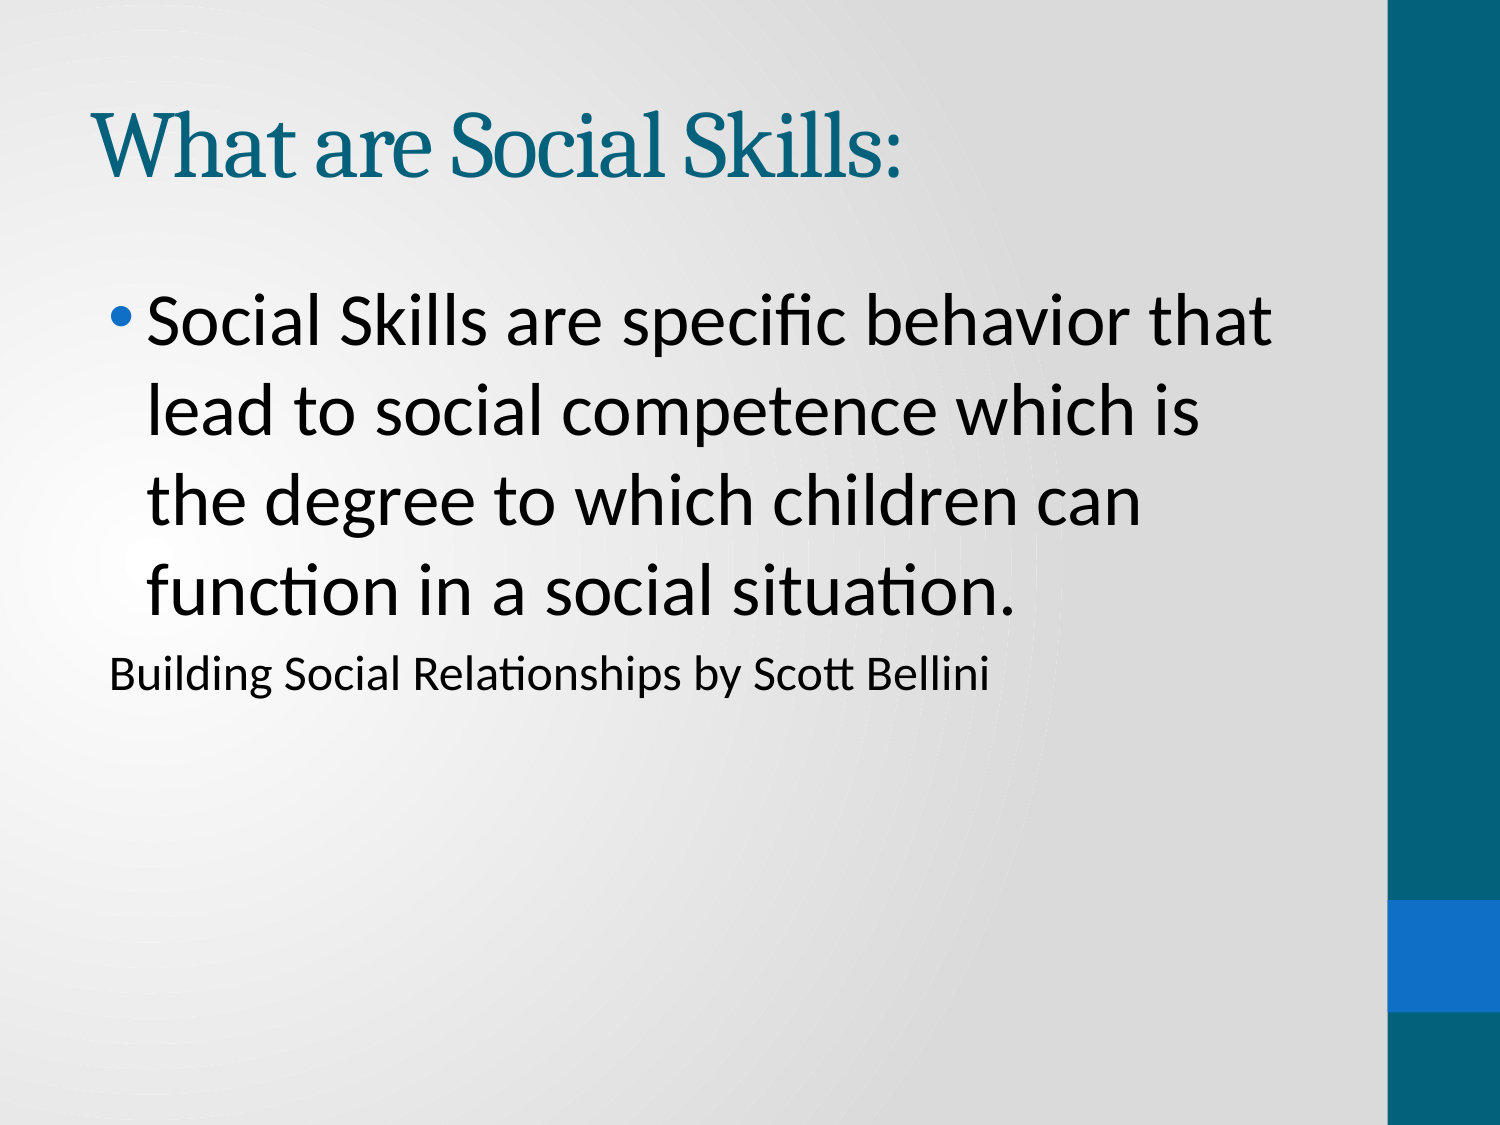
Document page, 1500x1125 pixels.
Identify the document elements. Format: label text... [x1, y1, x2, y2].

list Social Skills are specific behavior that lead to social competence which is the degree to which children can function in a social situation. Building Social Relationships by Scott Bellini [75, 262, 1325, 1050]
title What are Social Skills: [75, 45, 1325, 233]
